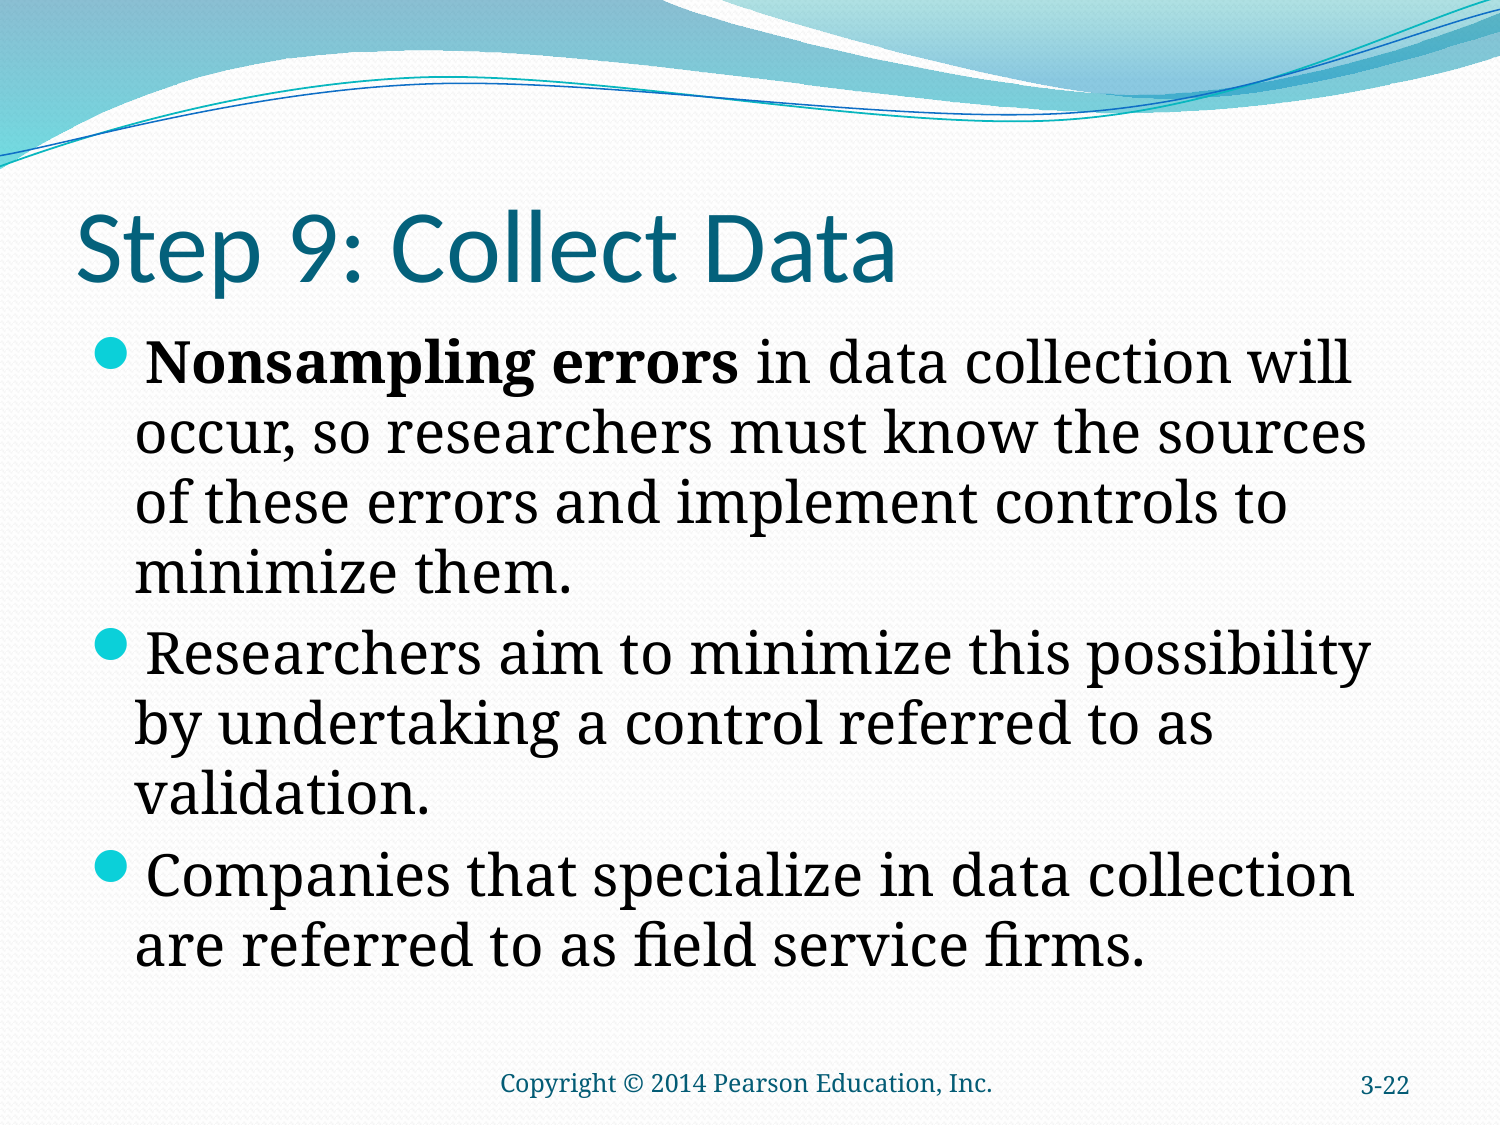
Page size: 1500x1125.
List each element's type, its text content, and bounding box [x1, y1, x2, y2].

list Nonsampling errors in data collection will occur, so researchers must know the sources of these errors and implement controls to minimize them. Researchers aim to minimize this possibility by undertaking a control referred to as validation. Companies that specialize in data collection are referred to as field service firms. [74, 317, 1426, 1038]
title Step 9: Collect Data [74, 115, 1426, 304]
